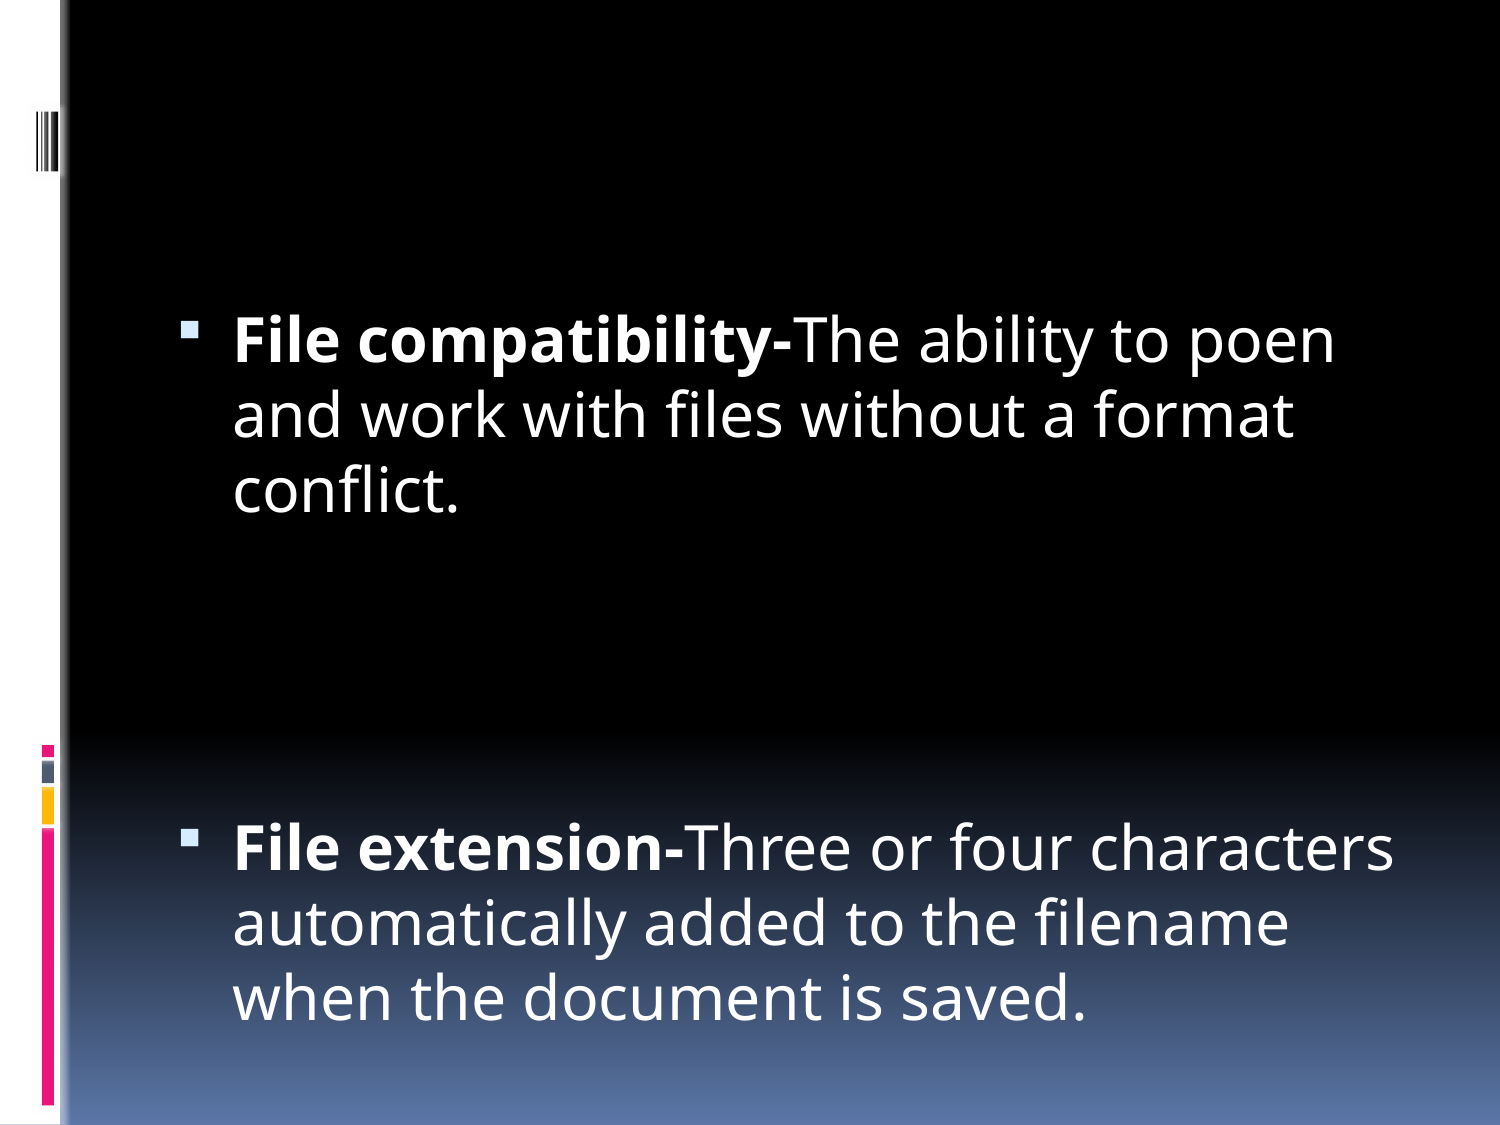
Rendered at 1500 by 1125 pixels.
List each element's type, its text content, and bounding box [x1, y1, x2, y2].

list File compatibility-The ability to poen and work with files without a format conflict. File extension-Three or four characters automatically added to the filename when the document is saved. [150, 292, 1425, 1043]
